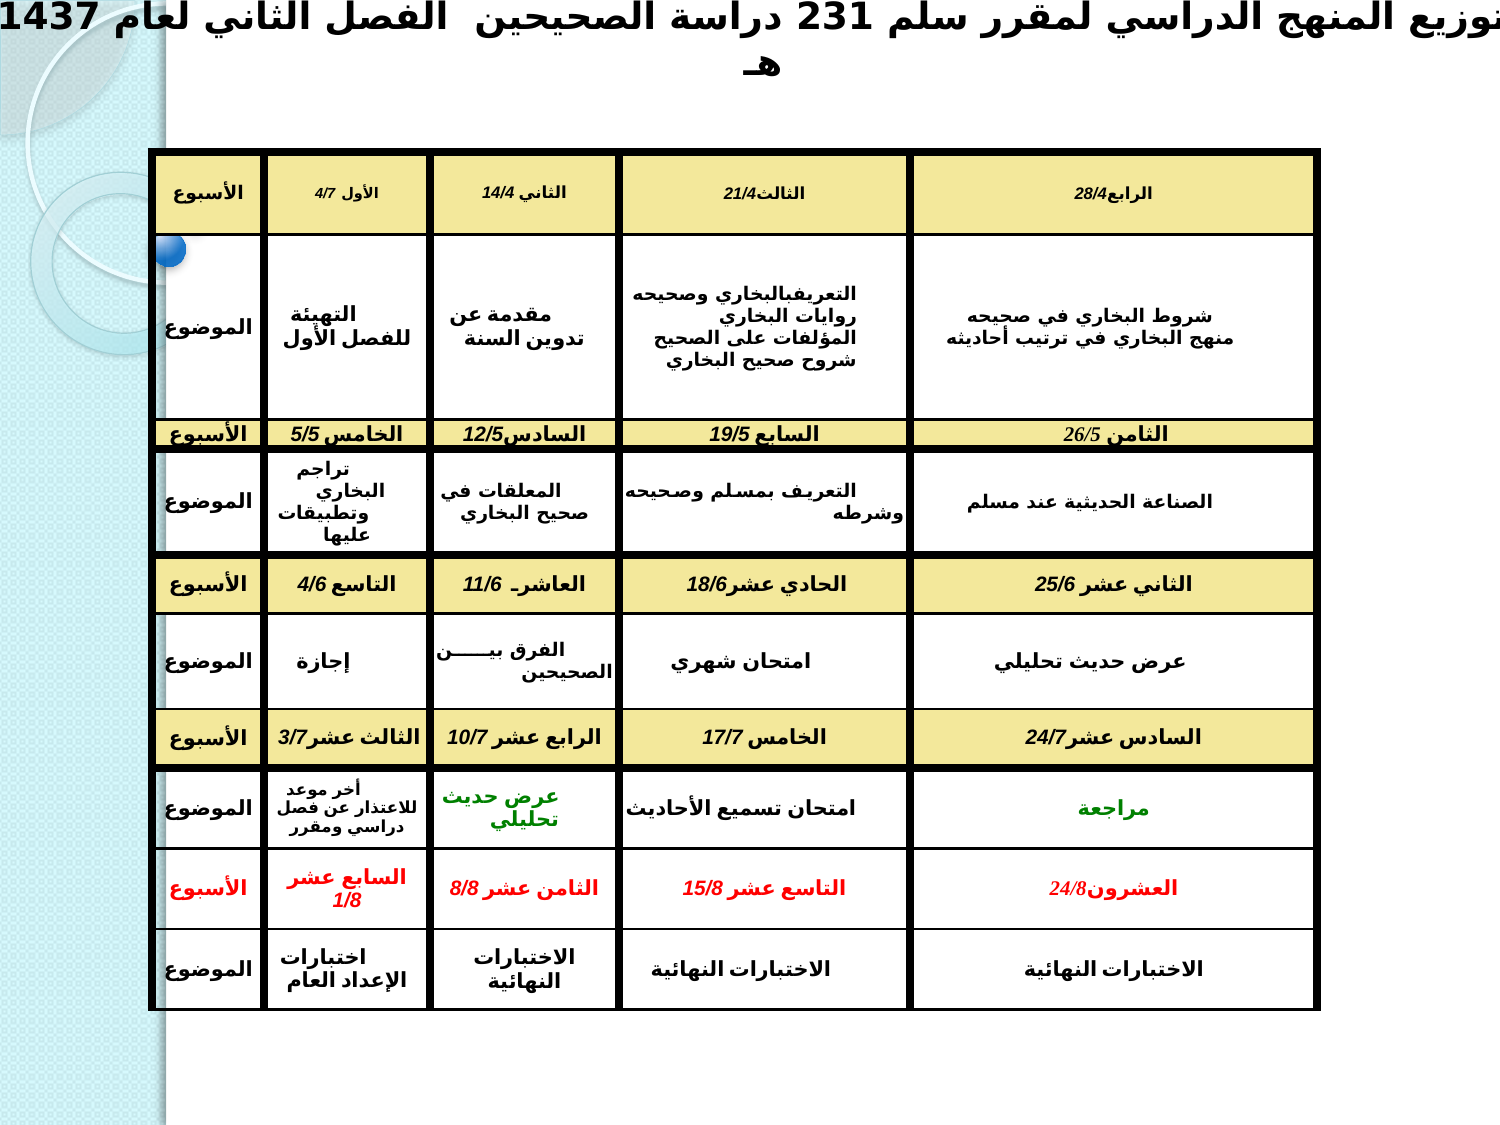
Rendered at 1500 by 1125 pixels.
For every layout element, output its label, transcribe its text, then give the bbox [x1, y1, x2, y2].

table_cell الأسبوع [156, 421, 260, 445]
table_header الرابع28/4 [914, 156, 1313, 233]
table_cell تراجم البخاري وتطبيقات عليها [268, 453, 426, 551]
table_cell التاسع 4/6 [268, 559, 426, 612]
table_cell الاختبارات النهائية [434, 930, 615, 1008]
text_box توزيع المنهج الدراسي لمقرر سلم 231 دراسة الصحيحين الفصل الثاني لعام 1437ـــ هـ [0, 7, 1500, 68]
table_cell الموضوع [156, 772, 260, 847]
table_header الثاني 14/4 [434, 156, 615, 233]
table_cell أخر موعد للاعتذار عن فصل دراسي ومقرر [268, 772, 426, 847]
table_cell الثاني عشر 25/6 [914, 559, 1313, 612]
table_cell الموضوع [156, 236, 260, 418]
table_cell الموضوع [156, 930, 260, 1008]
table_cell عرض حديث تحليلي [914, 615, 1313, 708]
table_cell الرابع عشر 10/7 [434, 710, 615, 764]
table_cell الخامس 5/5 [268, 421, 426, 445]
table_cell العشرون24/8 [914, 850, 1313, 928]
table_cell الثالث عشر3/7 [268, 710, 426, 764]
table_cell التعريفبالبخاري وصحيحه روايات البخاري المؤلفات على الصحيح شروح صحيح البخاري [623, 236, 906, 418]
table_cell امتحان تسميع الأحاديث [623, 772, 906, 847]
table_cell إجازة [268, 615, 426, 708]
table_cell السادس عشر24/7 [914, 710, 1313, 764]
table_header الأسبوع [156, 156, 260, 233]
table_cell الحادي عشر18/6 [623, 559, 906, 612]
table_cell الصناعة الحديثية عند مسلم [914, 453, 1313, 551]
table_cell السابع 19/5 [623, 421, 906, 445]
table_cell المعلقات في صحيح البخاري [434, 453, 615, 551]
table_cell مقدمة عن تدوين السنة [434, 236, 615, 418]
table_cell الثامن 26/5 [914, 421, 1313, 445]
table_cell التعريف بمسلم وصحيحه وشرطه [623, 453, 906, 551]
table_cell التهيئة للفصل الأول [268, 236, 426, 418]
table_header الثالث21/4 [623, 156, 906, 233]
table_cell الأسبوع [156, 559, 260, 612]
table_cell الموضوع [156, 615, 260, 708]
table_cell الأسبوع [156, 710, 260, 764]
table_cell الموضوع [156, 453, 260, 551]
table_cell العاشرـ 11/6 [434, 559, 615, 612]
table_cell الفرق بين الصحيحين [434, 615, 615, 708]
table_header الأول 4/7 [268, 156, 426, 233]
table_cell الثامن عشر 8/8 [434, 850, 615, 928]
table_cell مراجعة [914, 772, 1313, 847]
table_cell الخامس 17/7 [623, 710, 906, 764]
table_cell اختبارات الإعداد العام [268, 930, 426, 1008]
table_cell الاختبارات النهائية [914, 930, 1313, 1008]
table_cell عرض حديث تحليلي [434, 772, 615, 847]
table_cell السادس12/5 [434, 421, 615, 445]
table_cell امتحان شهري [623, 615, 906, 708]
table_cell الأسبوع [156, 850, 260, 928]
table_cell شروط البخاري في صحيحه منهج البخاري في ترتيب أحاديثه [914, 236, 1313, 418]
table_cell الاختبارات النهائية [623, 930, 906, 1008]
table_cell التاسع عشر 15/8 [623, 850, 906, 928]
table_cell السابع عشر 1/8 [268, 850, 426, 928]
